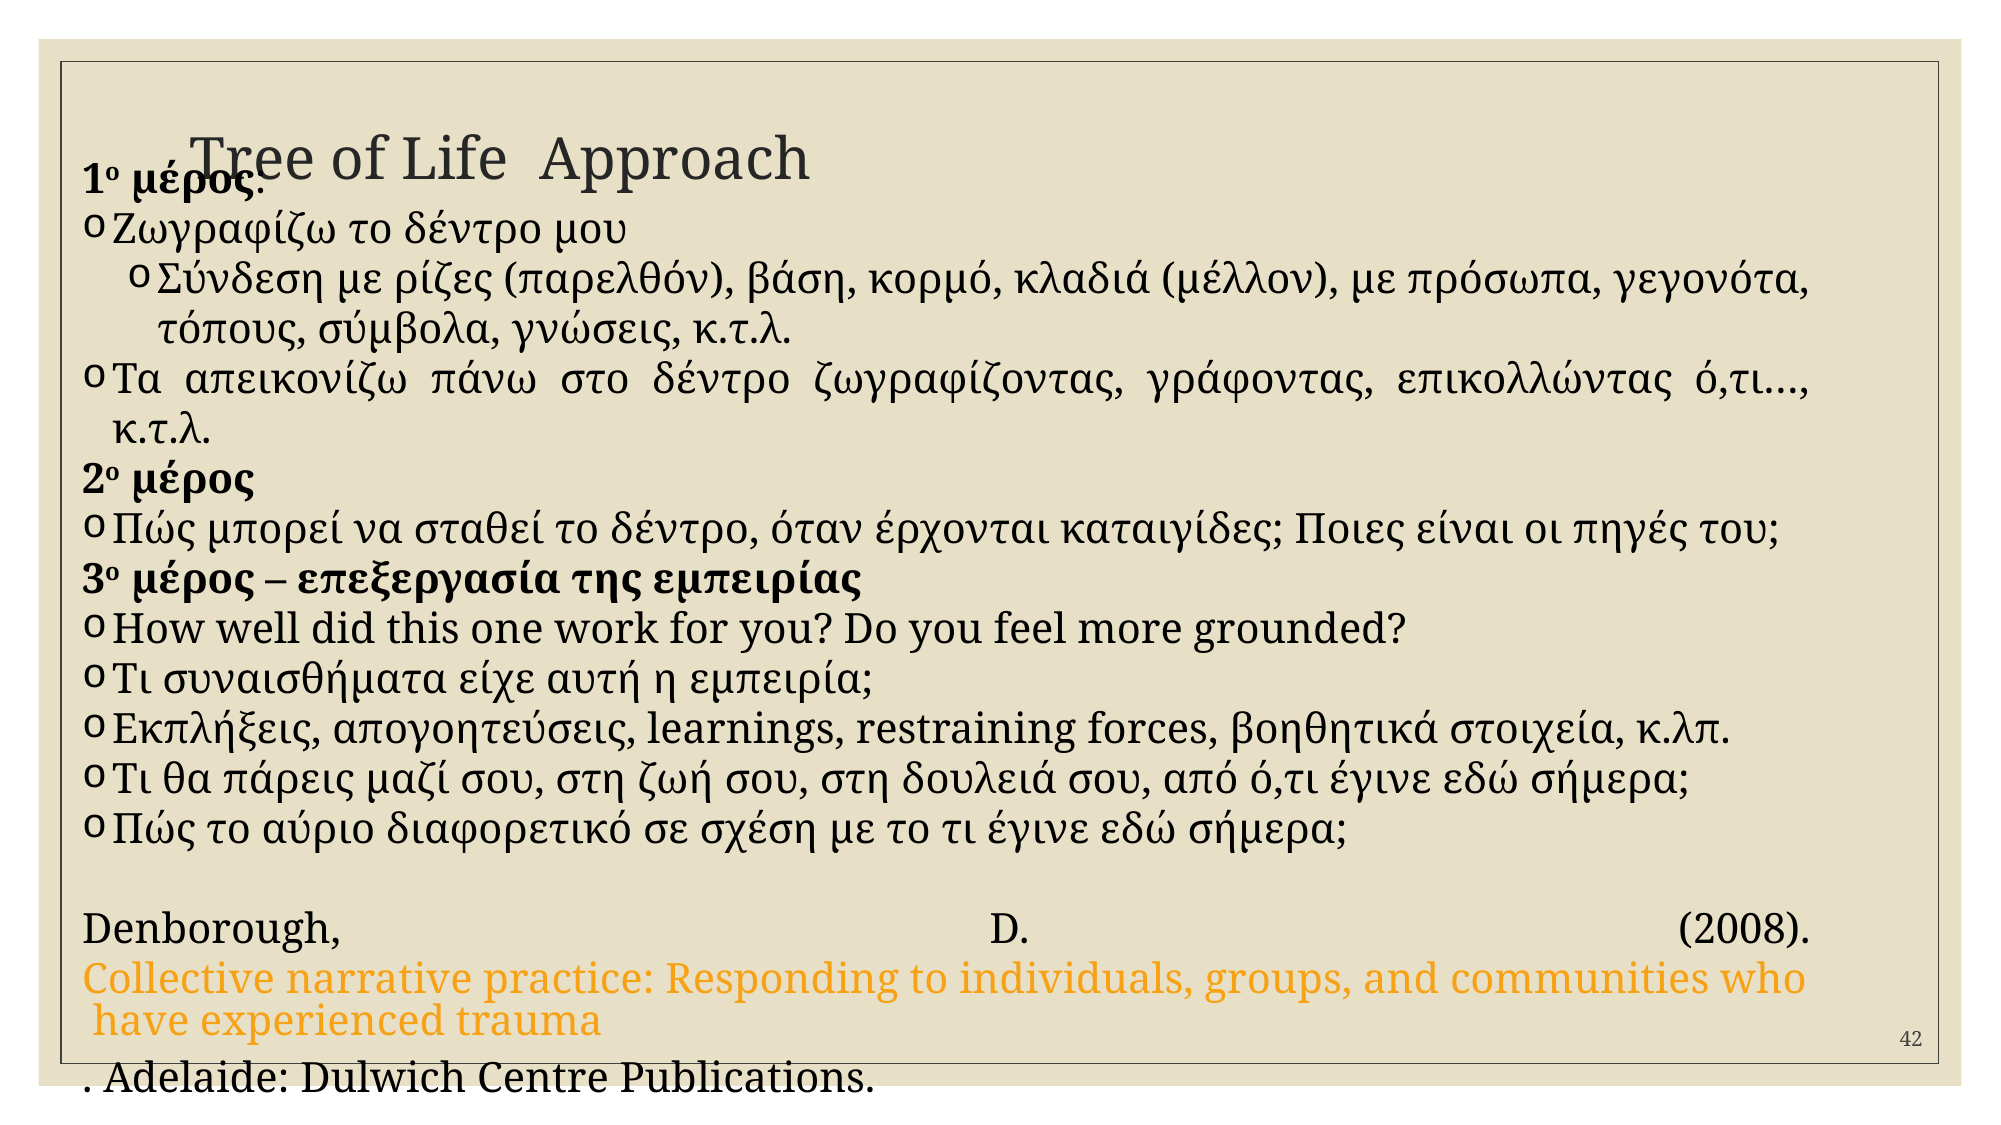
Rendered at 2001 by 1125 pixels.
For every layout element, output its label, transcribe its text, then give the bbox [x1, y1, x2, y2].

list 1ο μέρος: Ζωγραφίζω το δέντρο μου Σύνδεση με ρίζες (παρελθόν), βάση, κορμό, κλαδιά (μέλλον), με πρόσωπα, γεγονότα, τόπους, σύμβολα, γνώσεις, κ.τ.λ. Τα απεικονίζω πάνω στο δέντρο ζωγραφίζοντας, γράφοντας, επικολλώντας ό,τι…, κ.τ.λ. 2ο μέρος Πώς μπορεί να σταθεί το δέντρο, όταν έρχονται καταιγίδες; Ποιες είναι οι πηγές του; 3ο μέρος – επεξεργασία της εμπειρίας How well did this one work for you? Do you feel more grounded? Τι συναισθήματα είχε αυτή η εμπειρία; Εκπλήξεις, απογοητεύσεις, learnings, restraining forces, βοηθητικά στοιχεία, κ.λπ. Tι θα πάρεις μαζί σου, στη ζωή σου, στη δουλειά σου, από ό,τι έγινε εδώ σήμερα; Πώς το αύριο διαφορετικό σε σχέση με το τι έγινε εδώ σήμερα; Denborough, D. (2008). Collective narrative practice: Responding to individuals, groups, and communities who have experienced trauma. Adelaide: Dulwich Centre Publications. [67, 143, 1825, 1067]
slide_number 42 [1825, 1019, 1938, 1062]
title Tree of Life Approach [174, 105, 1825, 143]
